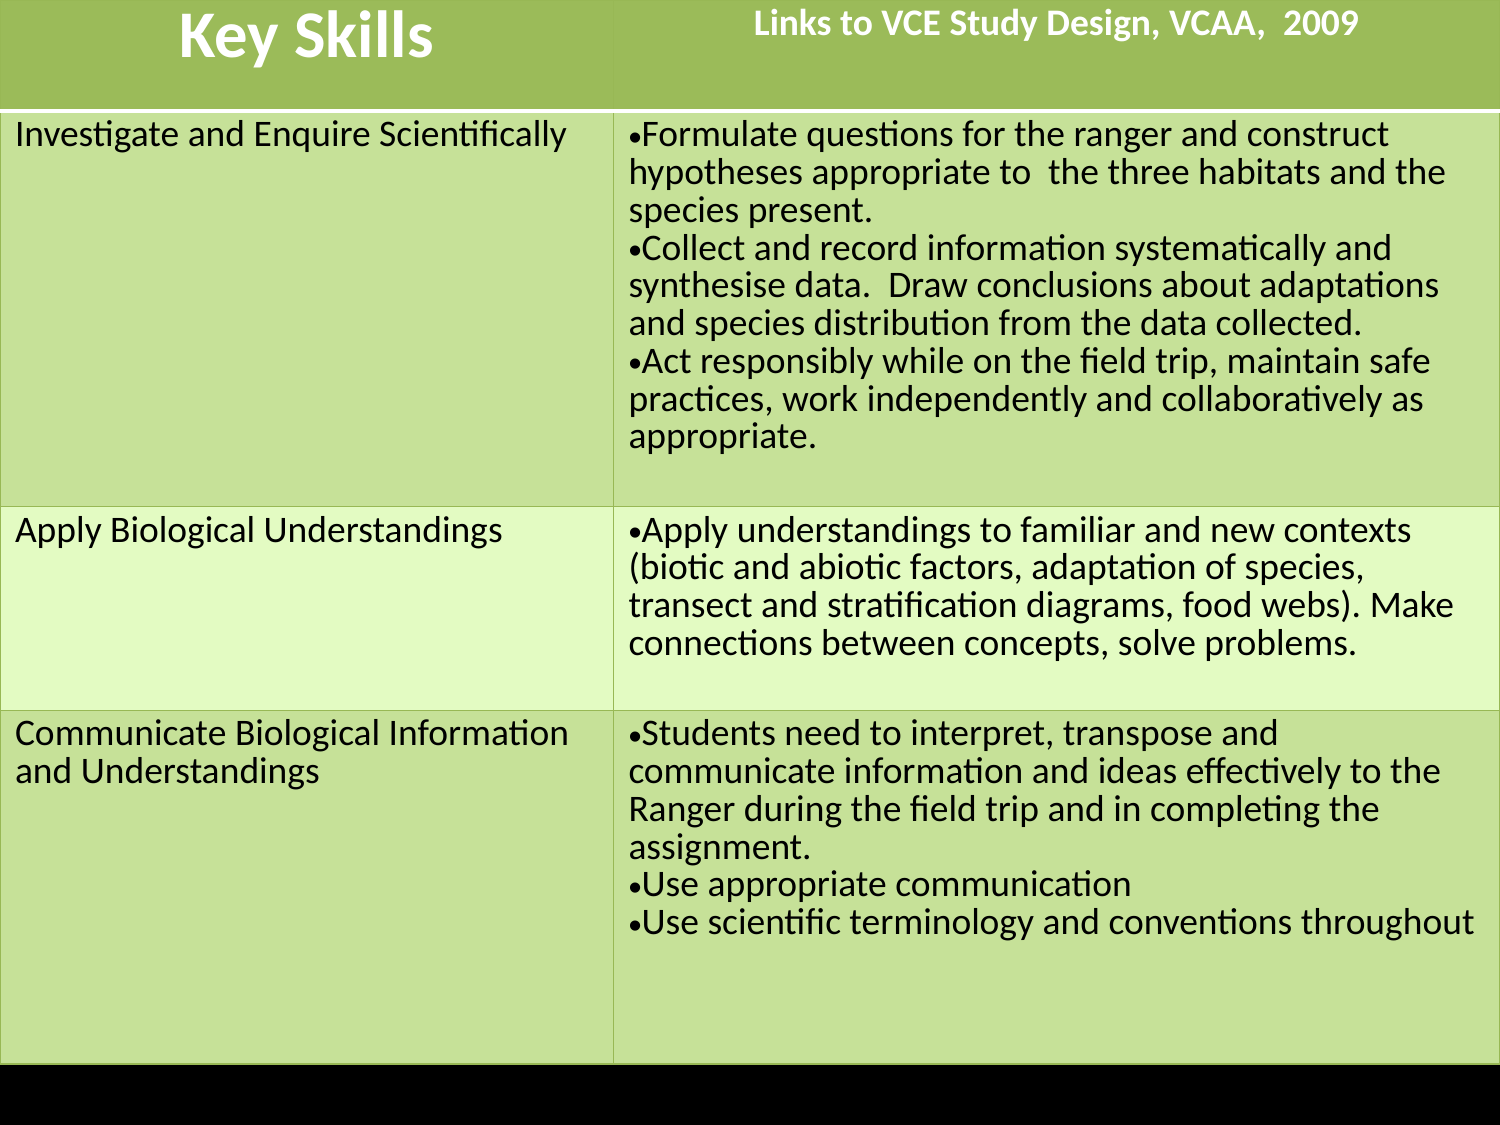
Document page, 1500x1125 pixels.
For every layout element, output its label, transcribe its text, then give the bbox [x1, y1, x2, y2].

table_cell Communicate Biological Information and Understandings [1, 711, 613, 1063]
table_cell Investigate and Enquire Scientifically [1, 113, 613, 506]
table_header Links to VCE Study Design, VCAA, 2009 [614, 1, 1499, 109]
table_header Key Skills [1, 1, 613, 109]
table_cell Students need to interpret, transpose and communicate information and ideas effectively to the Ranger during the field trip and in completing the assignment. Use appropriate communication Use scientific terminology and conventions throughout [614, 711, 1499, 1063]
table_cell Apply Biological Understandings [1, 507, 613, 710]
table_cell Apply understandings to familiar and new contexts (biotic and abiotic factors, adaptation of species, transect and stratification diagrams, food webs). Make connections between concepts, solve problems. [614, 507, 1499, 710]
table_cell Formulate questions for the ranger and construct hypotheses appropriate to the three habitats and the species present. Collect and record information systematically and synthesise data. Draw conclusions about adaptations and species distribution from the data collected. Act responsibly while on the field trip, maintain safe practices, work independently and collaboratively as appropriate. [614, 113, 1499, 506]
